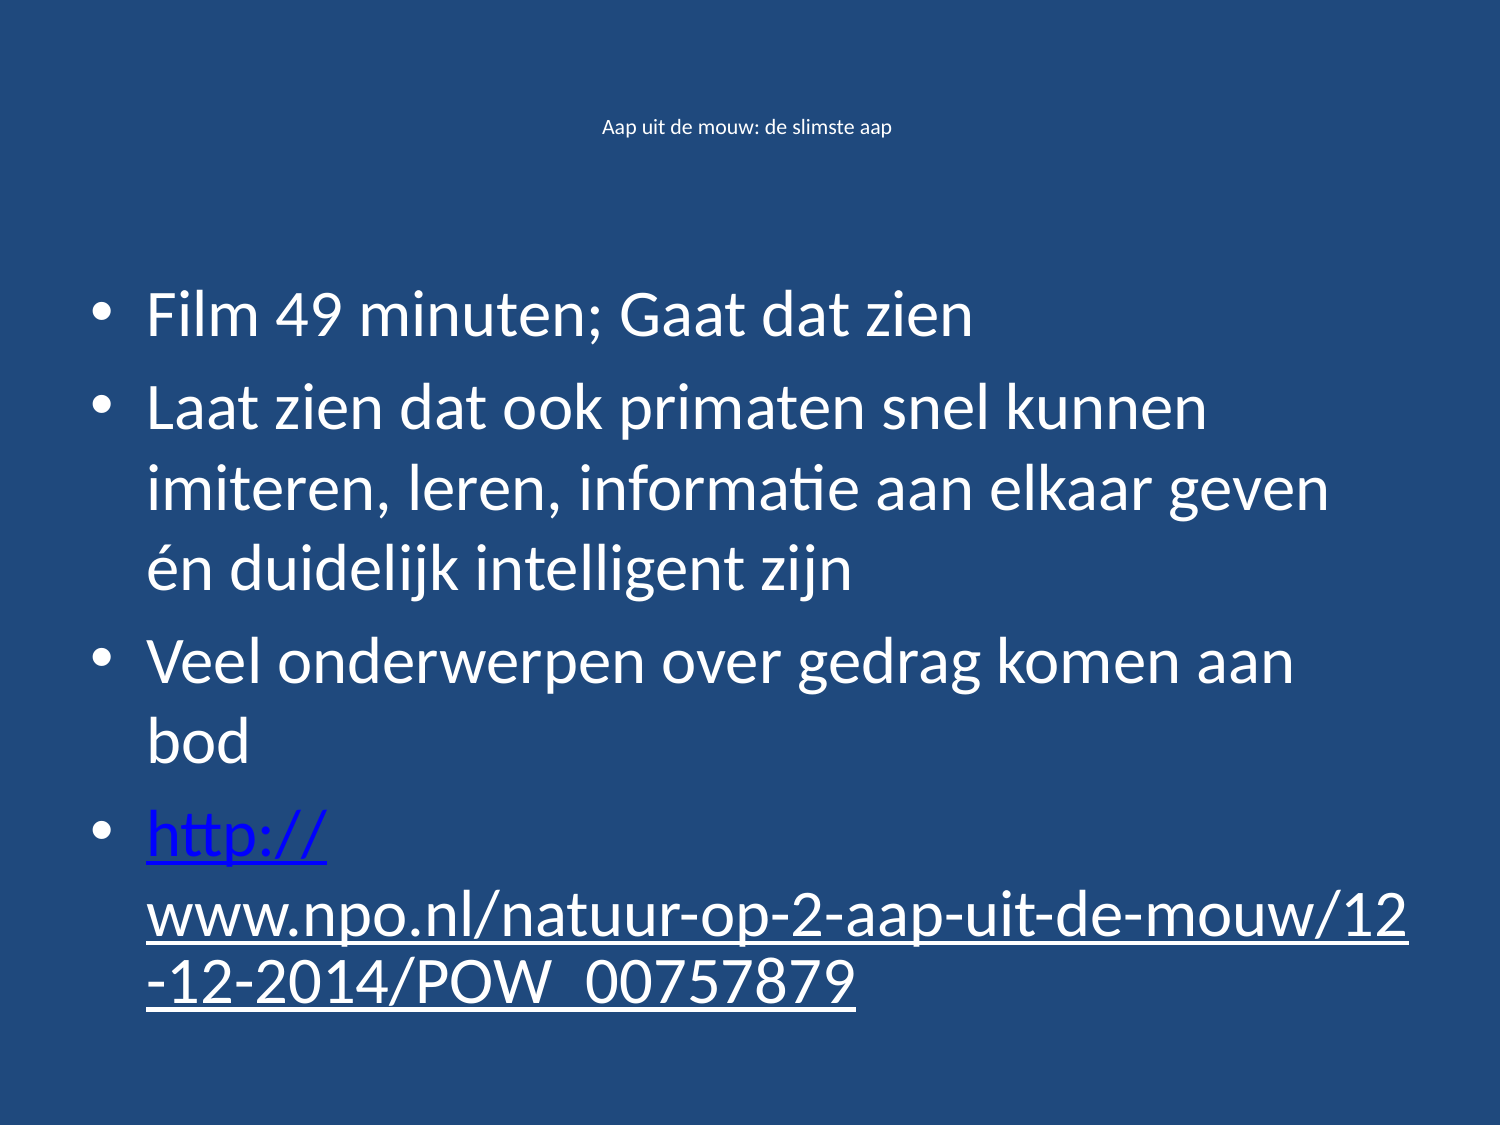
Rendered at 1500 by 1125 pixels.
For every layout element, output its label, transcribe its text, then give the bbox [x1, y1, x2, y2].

list Film 49 minuten; Gaat dat zien Laat zien dat ook primaten snel kunnen imiteren, leren, informatie aan elkaar geven én duidelijk intelligent zijn Veel onderwerpen over gedrag komen aan bod http://www.npo.nl/natuur-op-2-aap-uit-de-mouw/12-12-2014/POW_00757879 [75, 262, 1425, 1005]
title Aap uit de mouw: de slimste aap [75, 78, 1425, 173]
